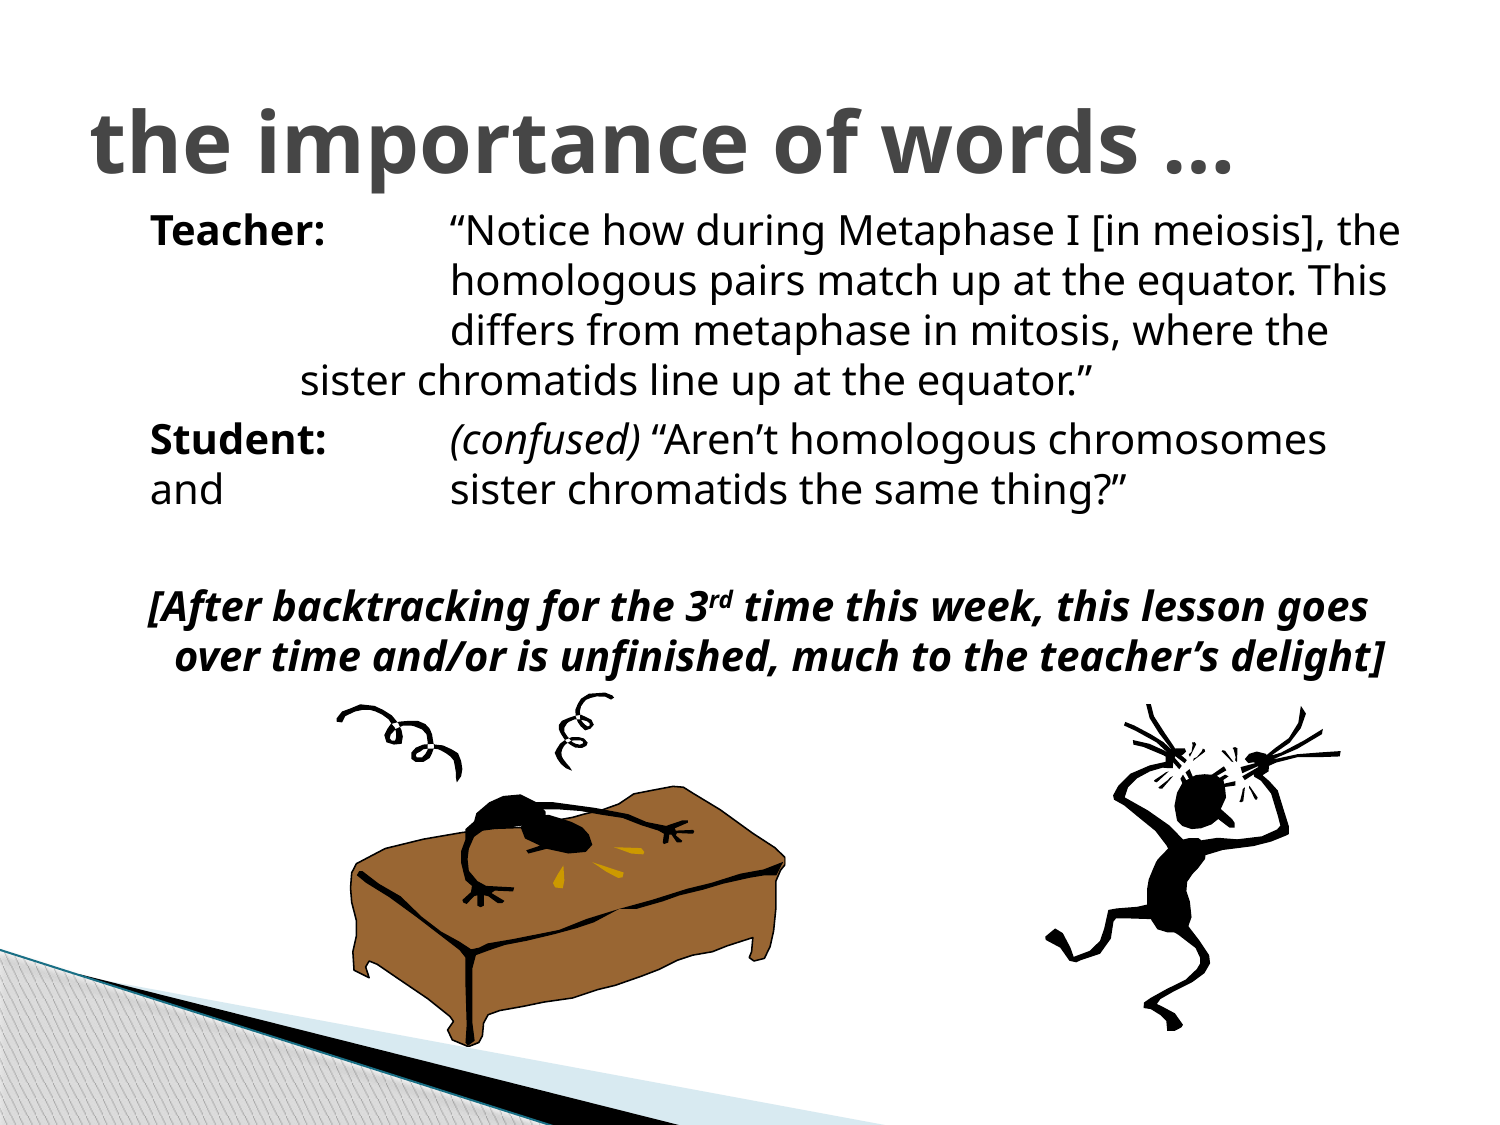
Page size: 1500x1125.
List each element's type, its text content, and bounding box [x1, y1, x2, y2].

picture [336, 692, 786, 1048]
picture [1045, 703, 1341, 1031]
title the importance of words … [75, 45, 1425, 233]
list Teacher: “Notice how during Metaphase I [in meiosis], the homologous pairs match up at the equator. This differs from metaphase in mitosis, where the sister chromatids line up at the equator.” Student: (confused) “Aren’t homologous chromosomes and sister chromatids the same thing?” [After backtracking for the 3rd time this week, this lesson goes over time and/or is unfinished, much to the teacher’s delight] [75, 233, 1425, 986]
